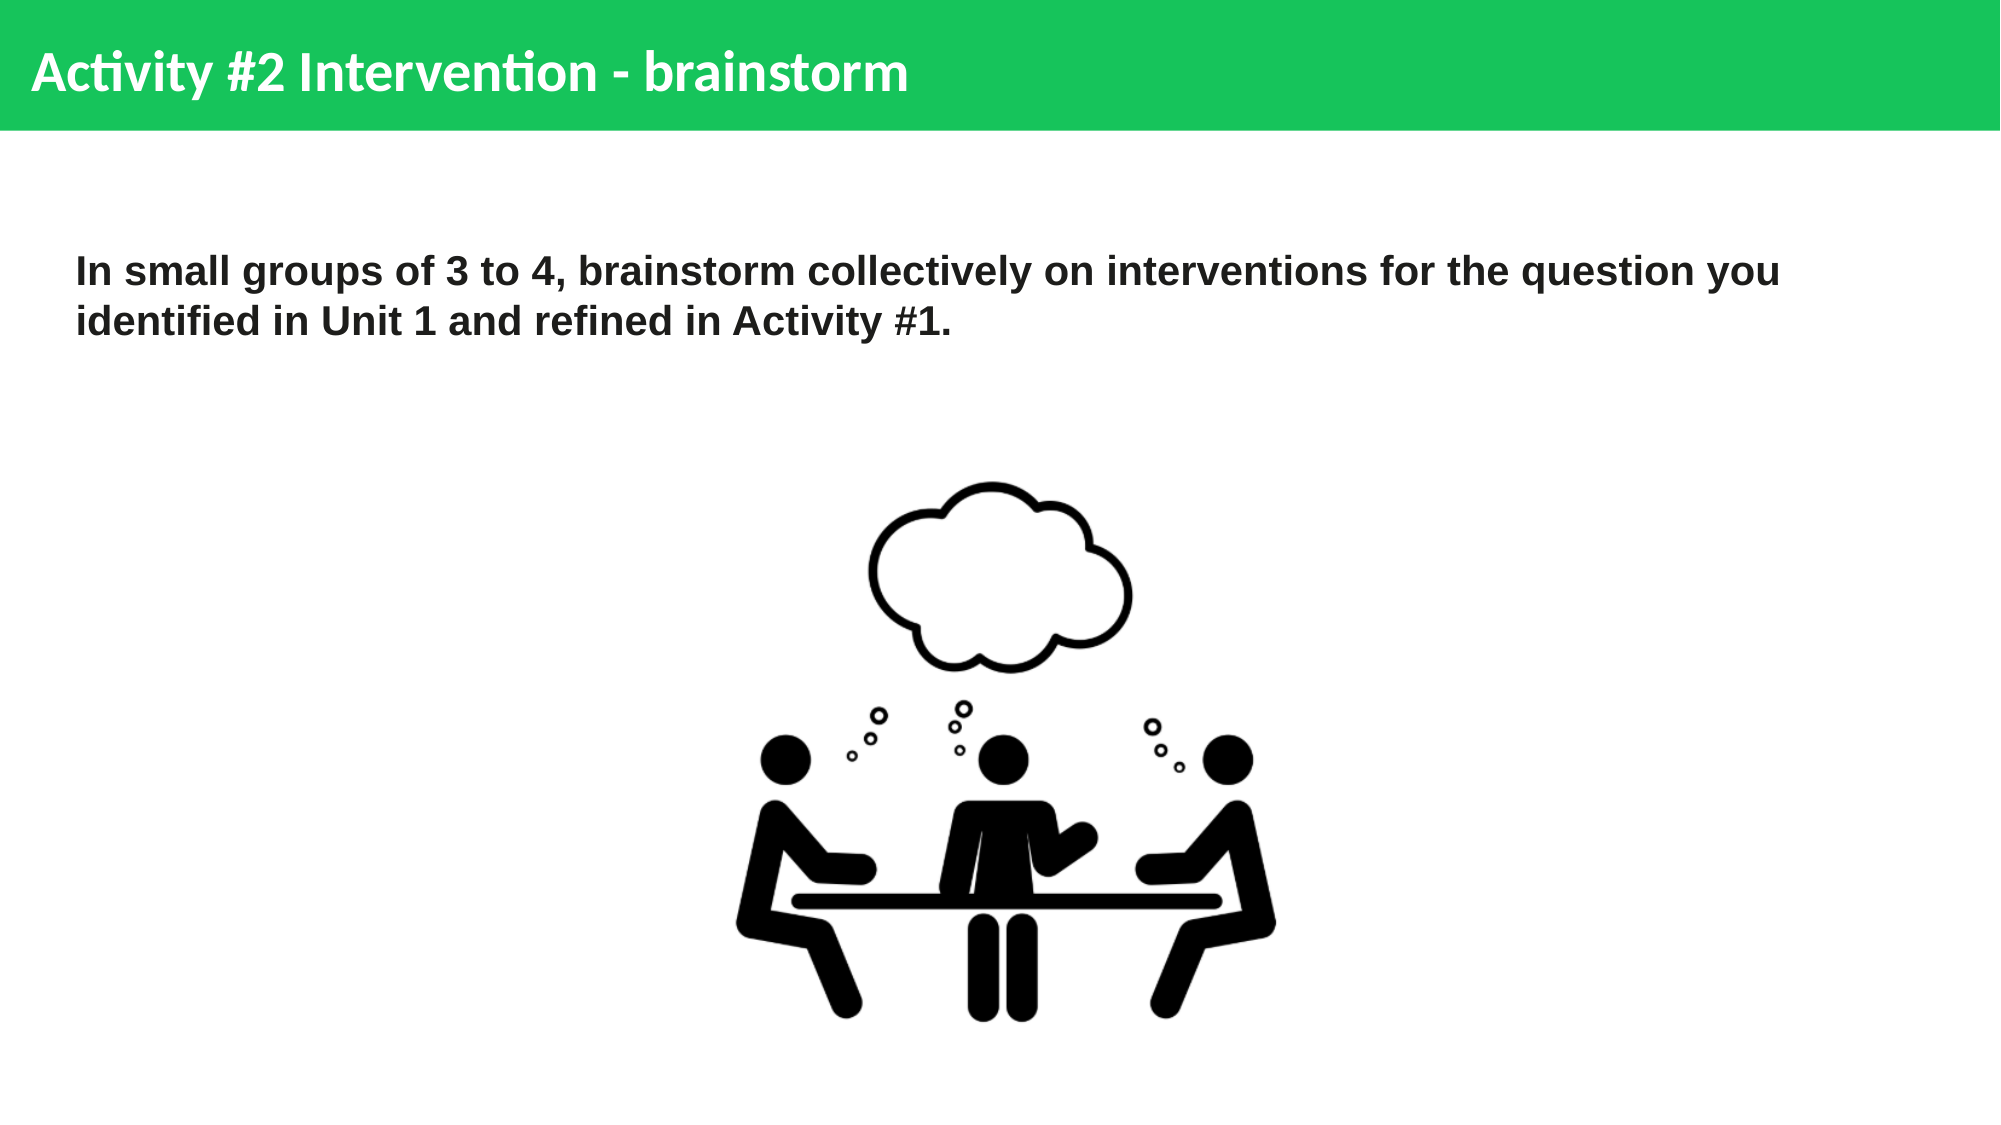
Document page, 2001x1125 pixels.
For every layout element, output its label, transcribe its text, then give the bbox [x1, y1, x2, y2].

title Activity #2 Intervention - brainstorm [16, 13, 1976, 131]
text_box In small groups of 3 to 4, brainstorm collectively on interventions for the question you identified in Unit 1 and refined in Activity #1. [45, 178, 1931, 1044]
picture [609, 432, 1391, 1074]
